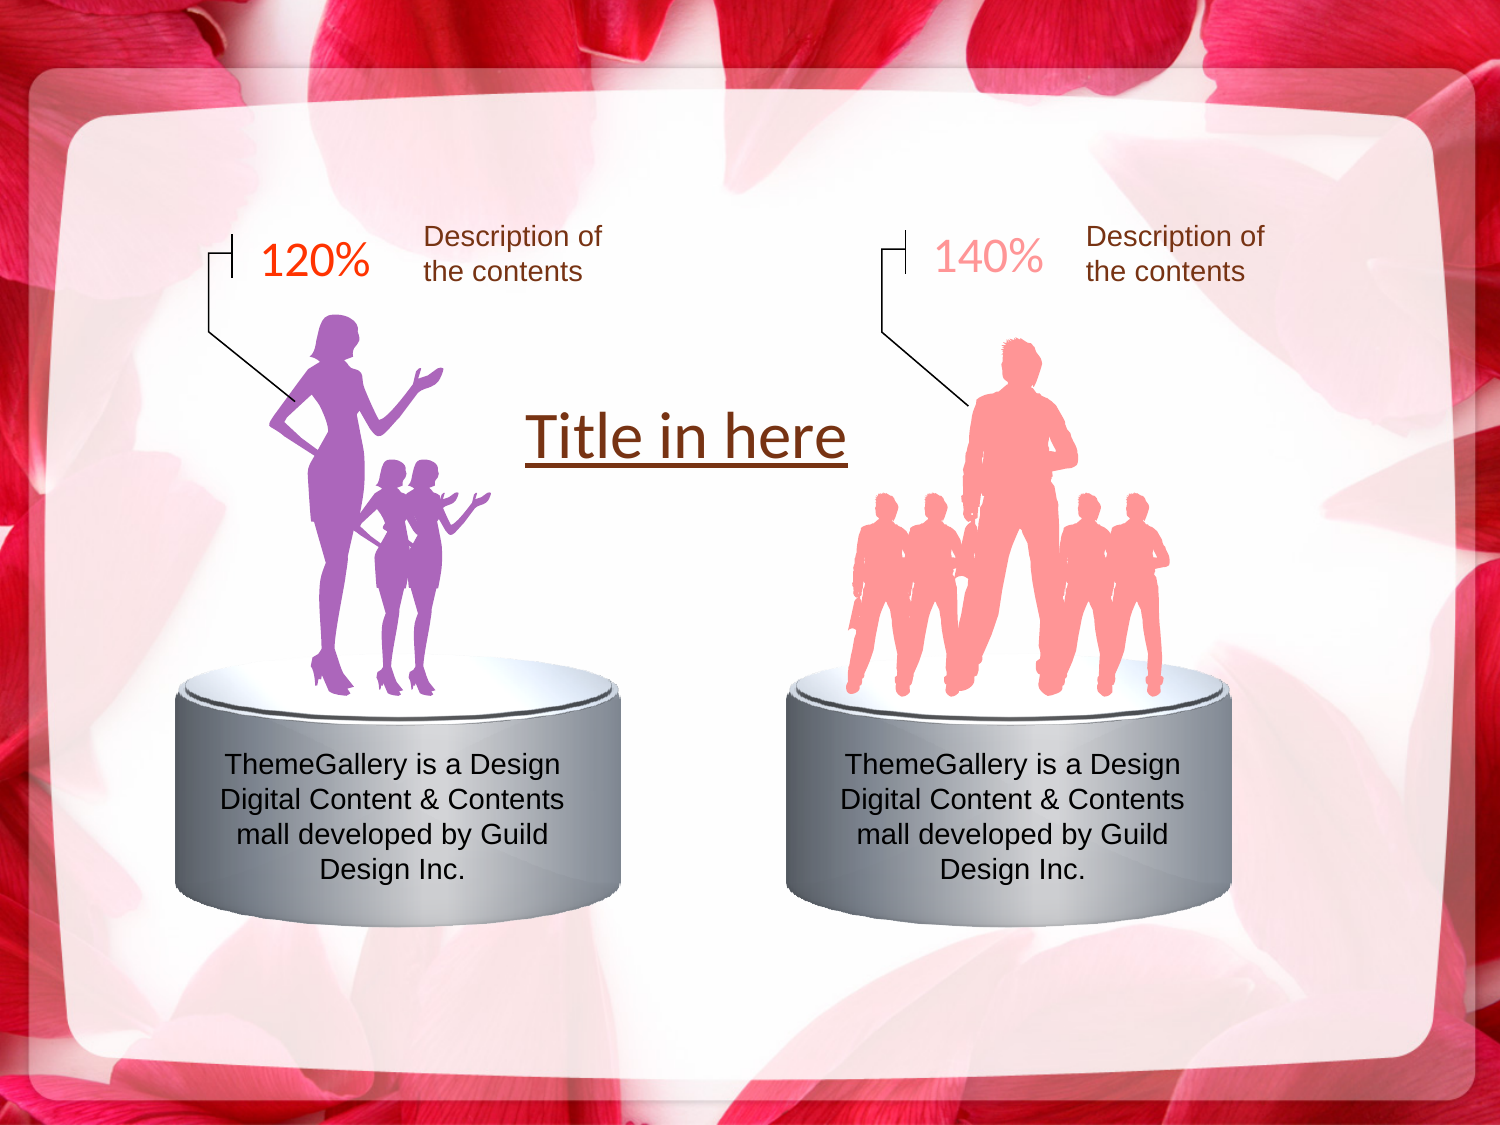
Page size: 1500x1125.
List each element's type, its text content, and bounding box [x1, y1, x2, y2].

text_box Description of the contents [408, 209, 662, 295]
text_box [268, 313, 492, 696]
text_box Title in here [508, 384, 840, 480]
text_box Description of the contents [1071, 209, 1325, 295]
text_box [845, 336, 1170, 697]
picture [0, 0, 1500, 1125]
text_box 120% [244, 234, 408, 278]
text_box 140% [918, 230, 1071, 274]
